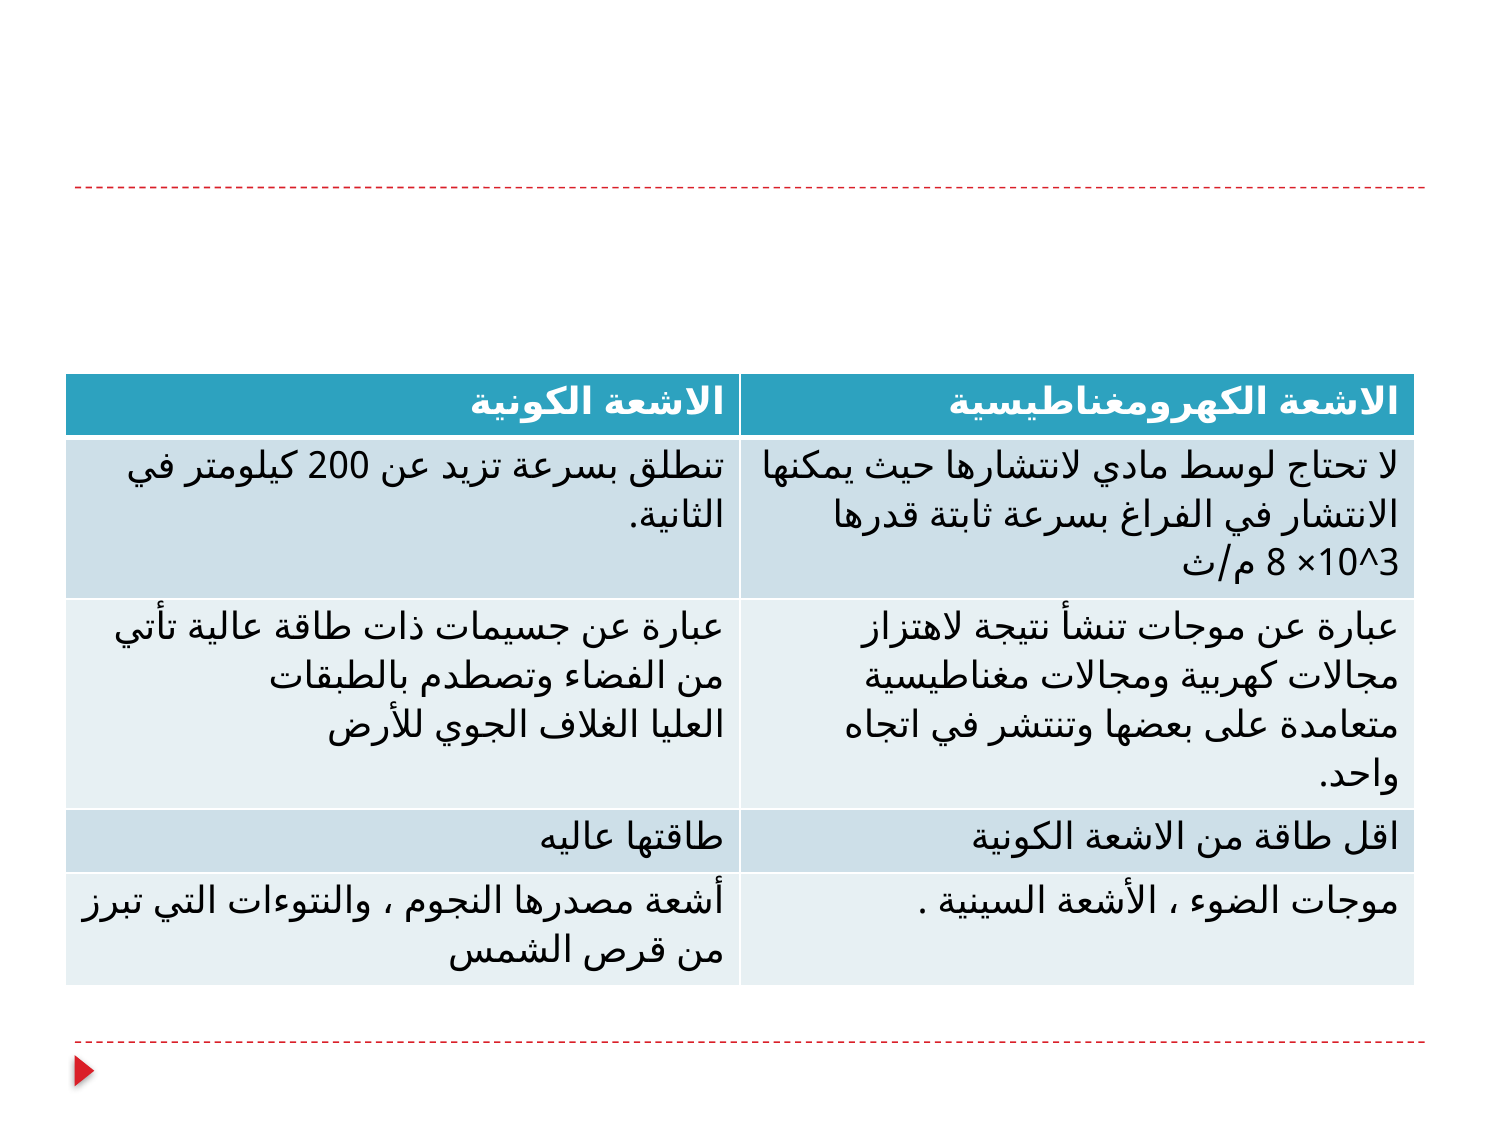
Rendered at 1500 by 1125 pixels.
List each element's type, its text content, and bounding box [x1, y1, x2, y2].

table_cell اقل طاقة من الاشعة الكونية [741, 810, 1414, 872]
table_cell تنطلق بسرعة تزيد عن 200 كيلومتر في الثانية. [66, 440, 739, 598]
table_cell لا تحتاج لوسط مادي لانتشارها حيث يمكنها الانتشار في الفراغ بسرعة ثابتة قدرها 3^10× 8 م/ث [741, 440, 1414, 598]
table_cell عبارة عن جسيمات ذات طاقة عالية تأتي من الفضاء وتصطدم بالطبقات العليا الغلاف الجوي للأرض [66, 600, 739, 808]
table_cell أشعة مصدرها النجوم ، والنتوءات التي تبرز من قرص الشمس [66, 874, 739, 985]
table_cell عبارة عن موجات تنشأ نتيجة لاهتزاز مجالات كهربية ومجالات مغناطيسية متعامدة على بعضها وتنتشر في اتجاه واحد. [741, 600, 1414, 808]
table_cell طاقتها عاليه [66, 810, 739, 872]
table_header الاشعة الكهرومغناطيسية [741, 374, 1414, 435]
table_header الاشعة الكونية [66, 374, 739, 435]
table_cell موجات الضوء ، الأشعة السينية . [741, 874, 1414, 985]
